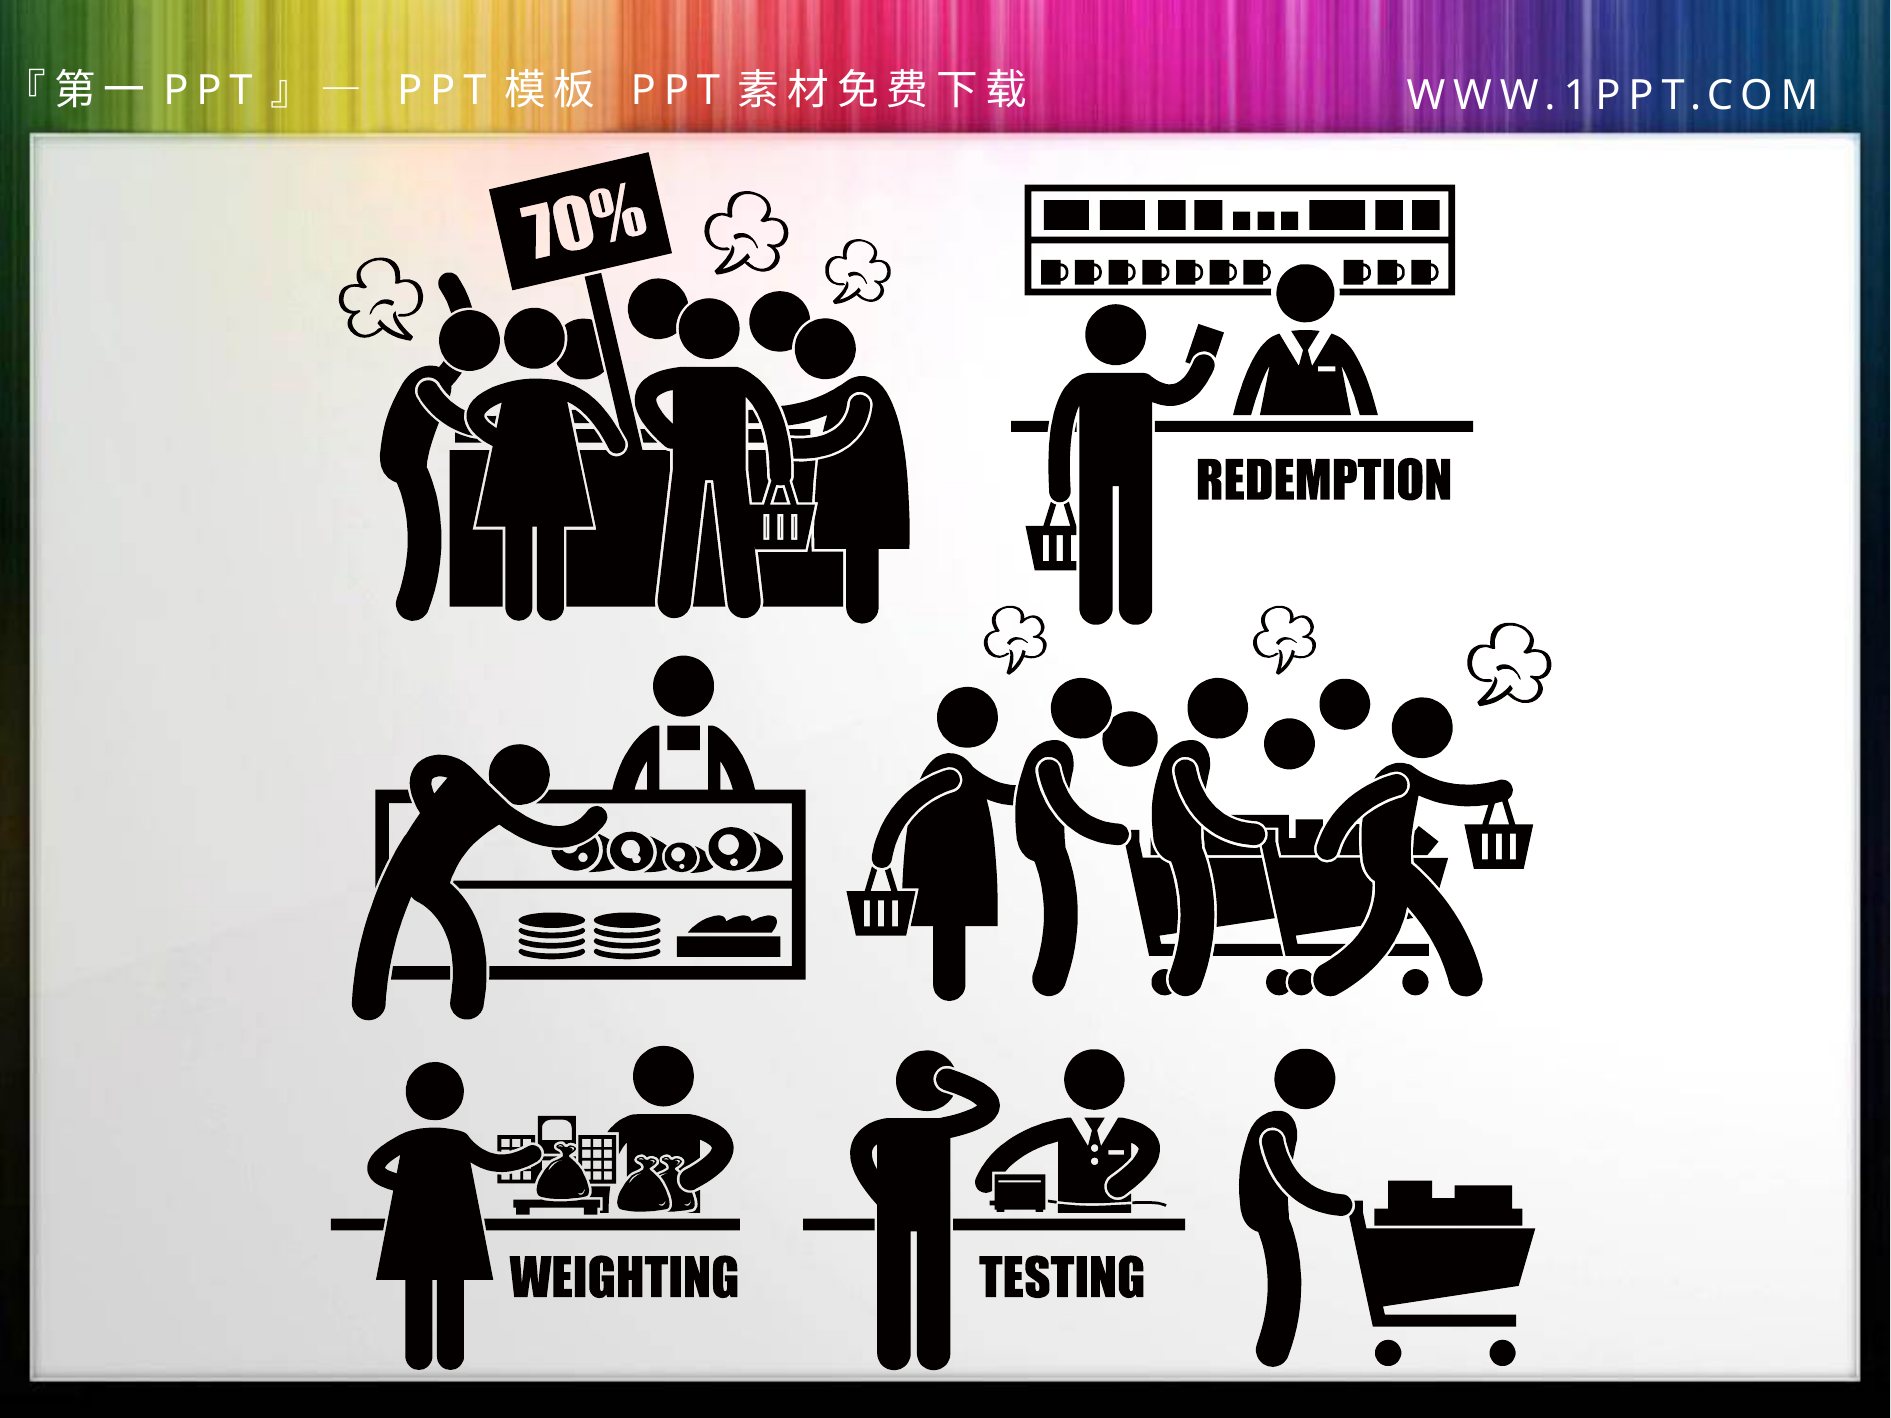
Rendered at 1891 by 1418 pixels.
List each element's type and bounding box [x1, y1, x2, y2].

text_box [330, 1045, 741, 1371]
text_box [1010, 184, 1474, 604]
picture [0, 0, 1891, 1418]
text_box [802, 1049, 1186, 1371]
text_box [1238, 1048, 1536, 1368]
text_box [338, 151, 910, 624]
text_box [351, 655, 806, 1021]
text_box [846, 605, 1552, 997]
